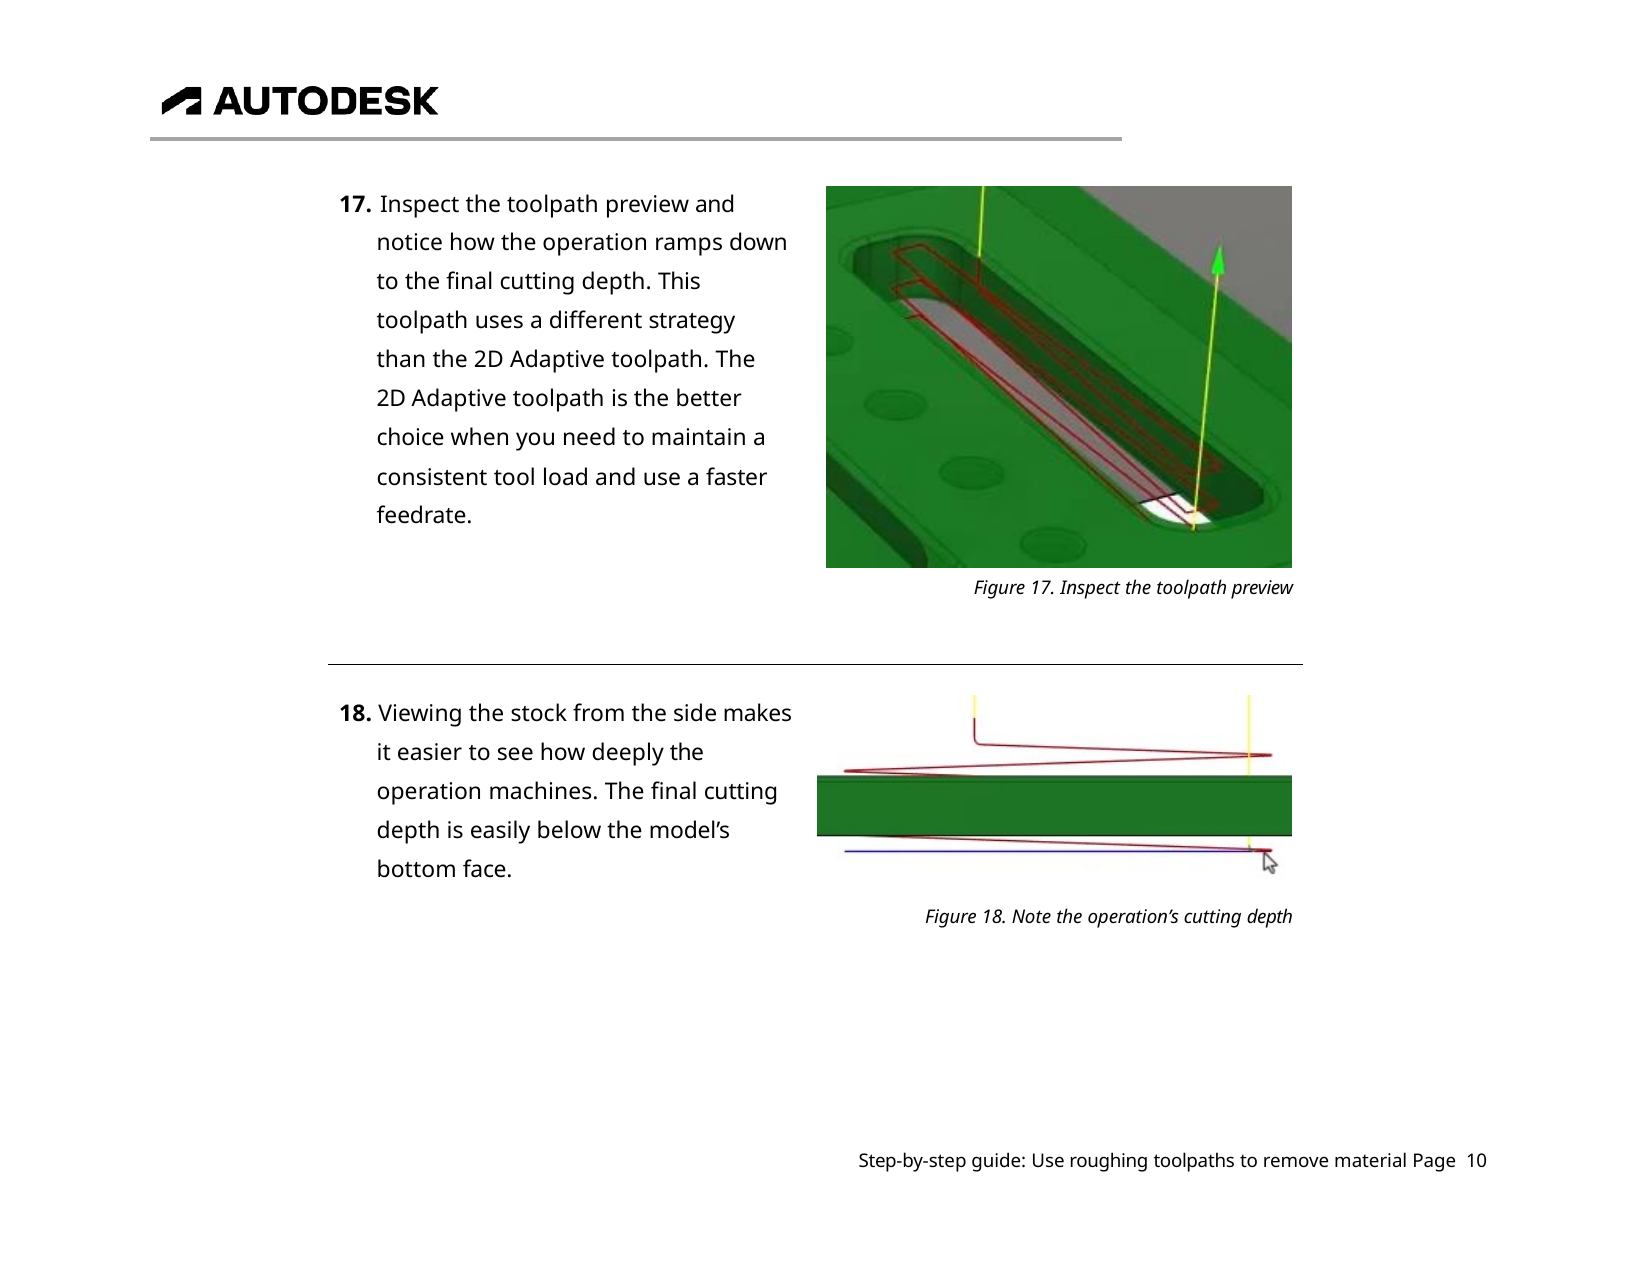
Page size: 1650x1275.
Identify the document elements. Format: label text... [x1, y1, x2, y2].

slide_number Step-by-step guide: Use roughing toolpaths to remove material Page 10 [856, 1145, 1509, 1275]
table_cell Figure 18. Note the operation’s cutting depth [806, 665, 1303, 938]
table_header 17. Inspect the toolpath preview and notice how the operation ramps down to the final cutting depth. This toolpath uses a different strategy than the 2D Adaptive toolpath. The 2D Adaptive toolpath is the better choice when you need to maintain a consistent tool load and use a faster feedrate. [328, 187, 806, 664]
picture [161, 86, 439, 115]
table_header Figure 17. Inspect the toolpath preview [806, 187, 1303, 664]
picture [817, 694, 1293, 880]
picture [825, 186, 1292, 569]
table_cell 18. Viewing the stock from the side makes it easier to see how deeply the operation machines. The final cutting depth is easily below the model’s bottom face. [328, 665, 806, 938]
